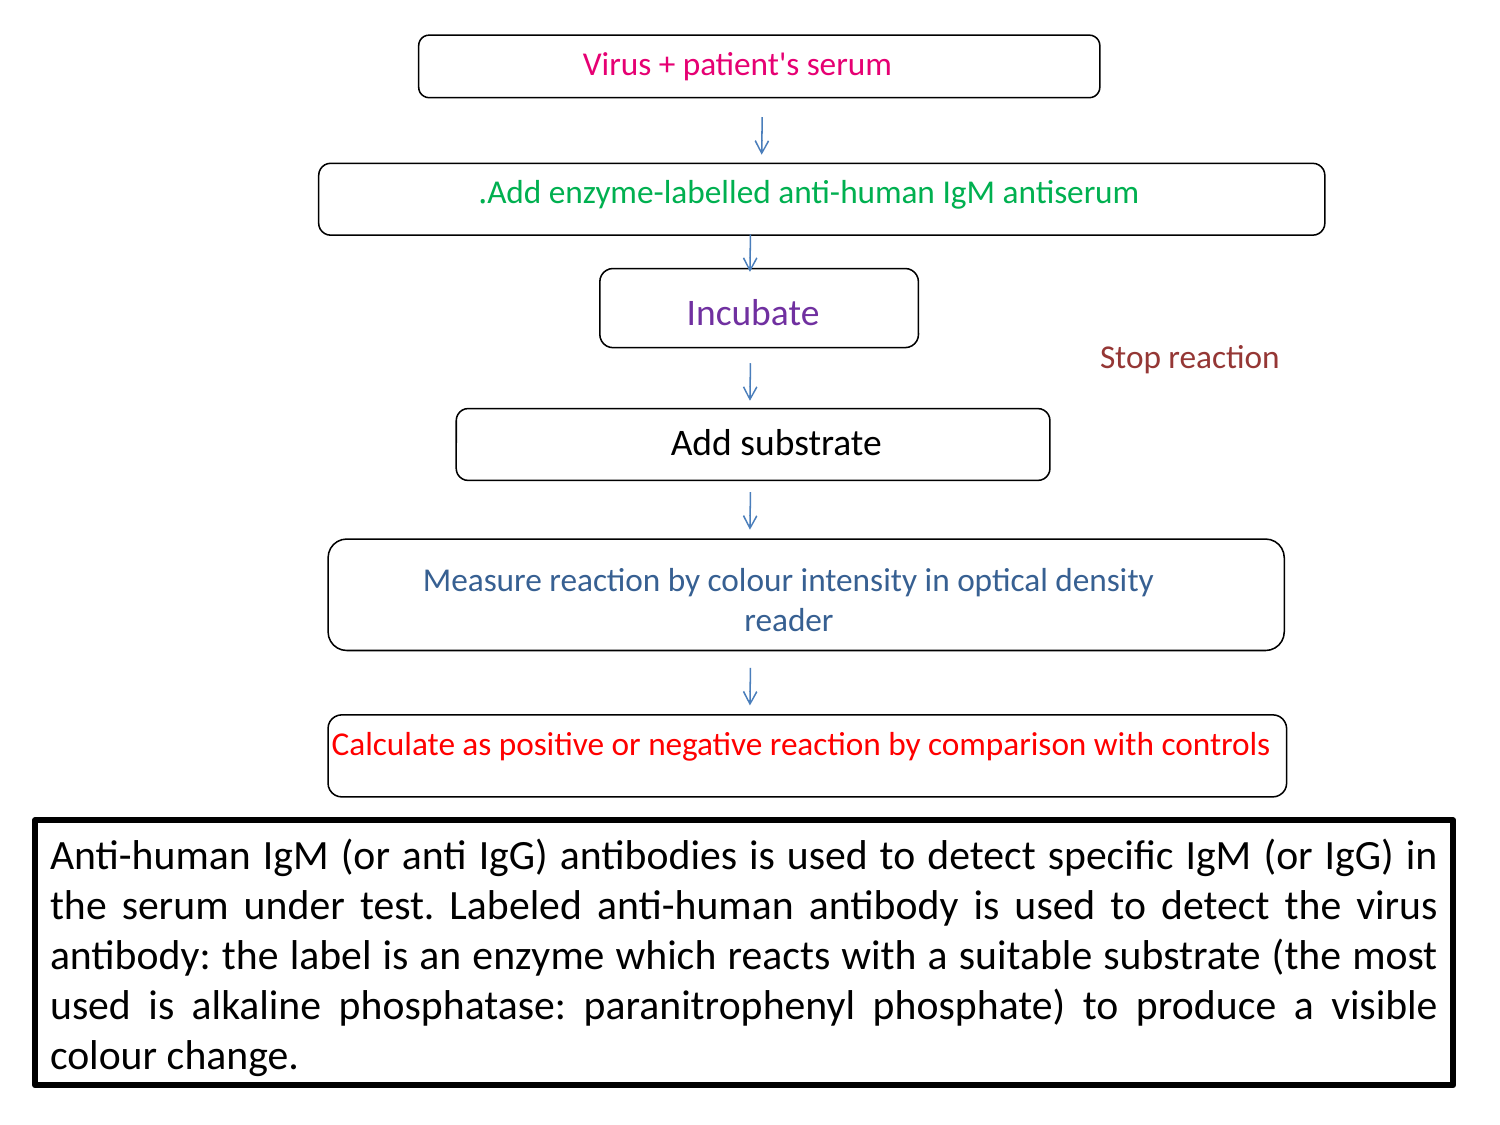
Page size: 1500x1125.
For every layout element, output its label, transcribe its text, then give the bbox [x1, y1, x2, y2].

text_box Anti-human IgM (or anti IgG) antibodies is used to detect specific IgM (or IgG) in the serum under test. Labeled anti-human antibody is used to detect the virus antibody: the label is an enzyme which reacts with a suitable substrate (the most used is alkaline phosphatase: paranitrophenyl phosphate) to produce a visible colour change. [35, 820, 1454, 1086]
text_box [262, 34, 1325, 861]
